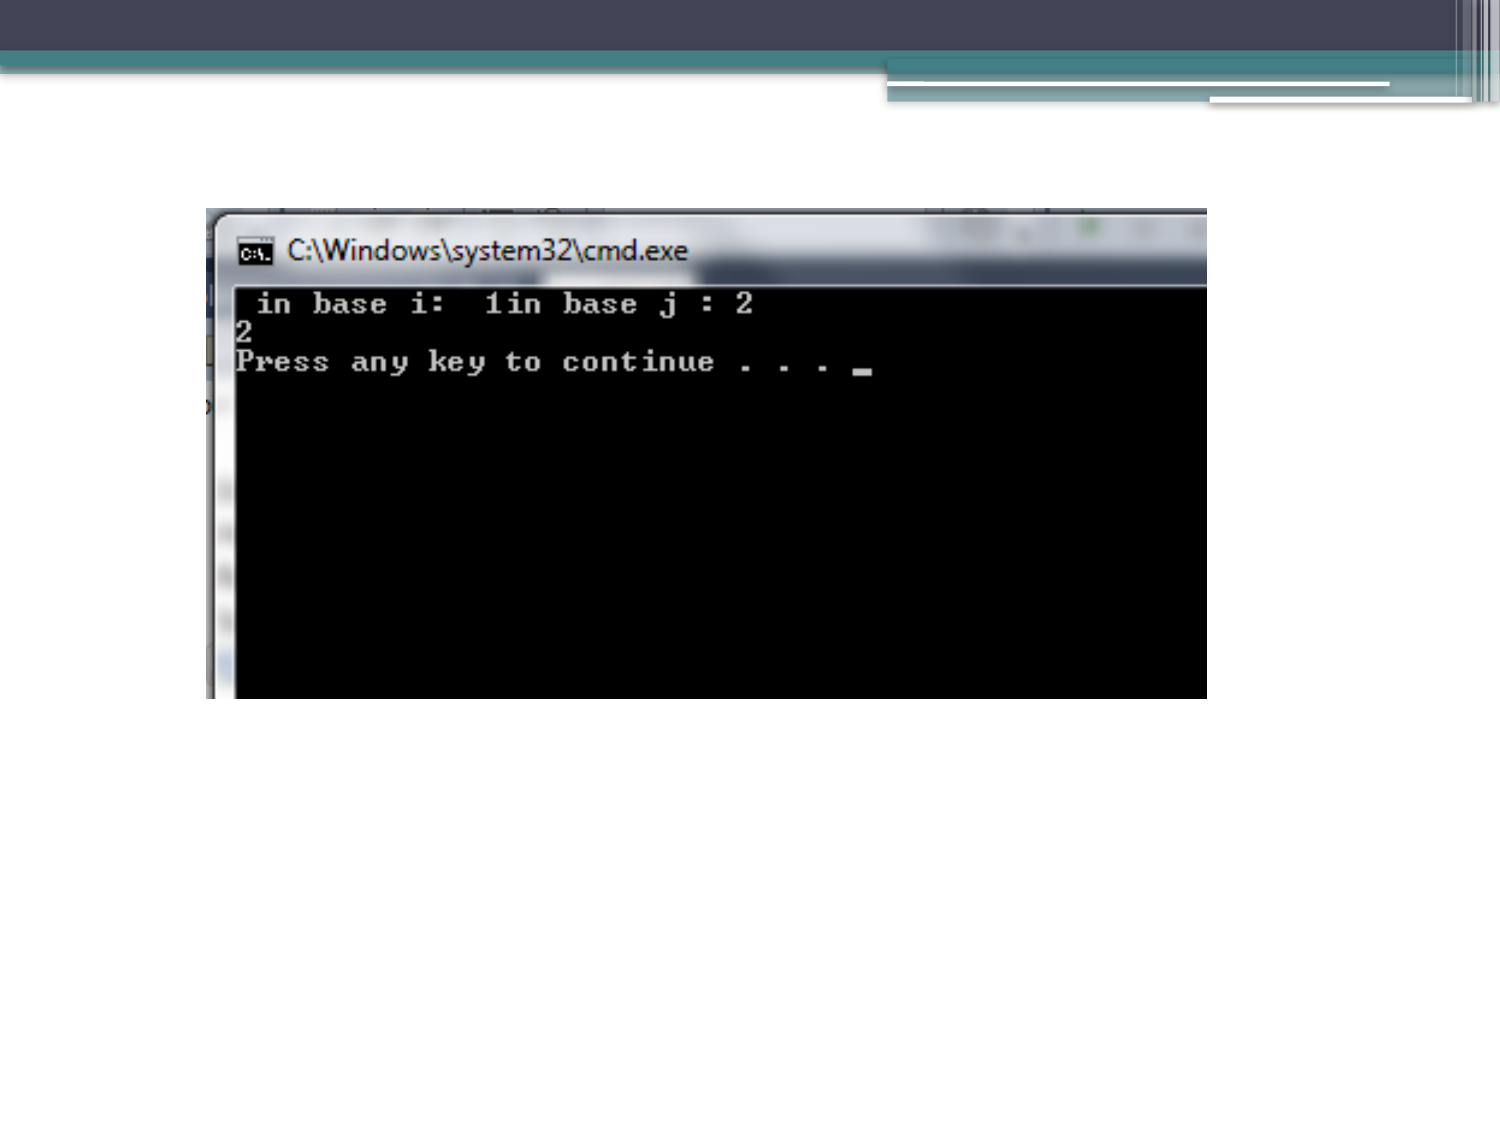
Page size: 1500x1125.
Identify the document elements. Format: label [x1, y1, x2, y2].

picture [206, 207, 1207, 699]
